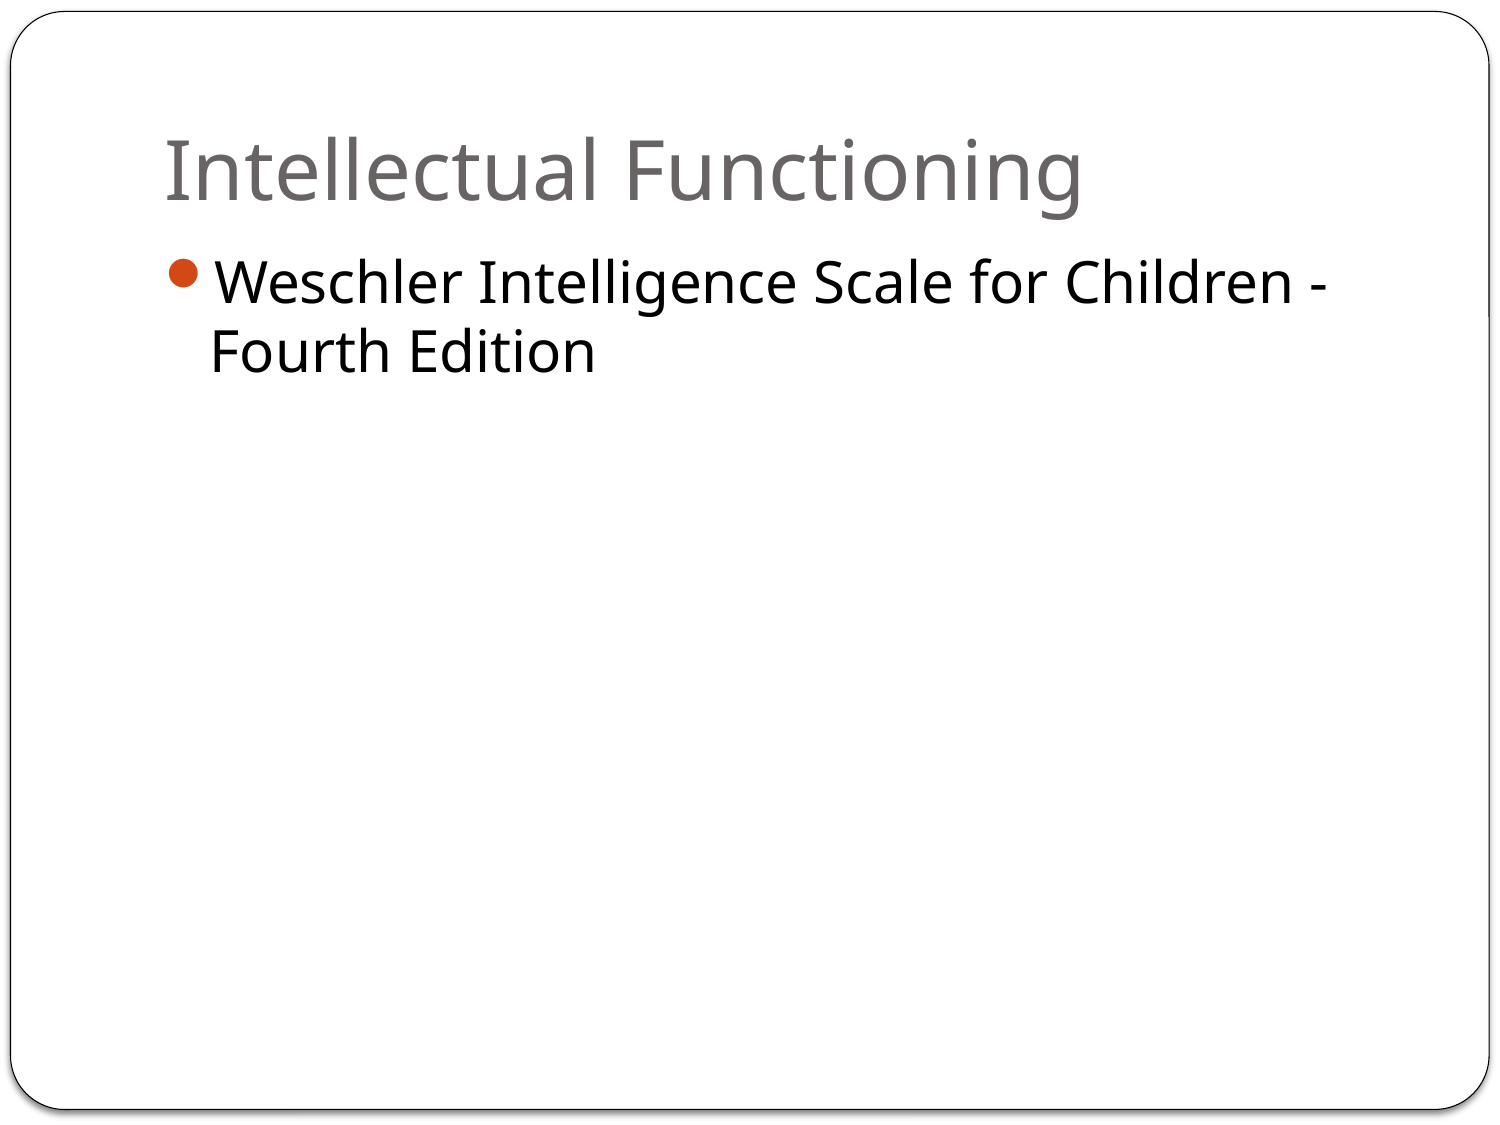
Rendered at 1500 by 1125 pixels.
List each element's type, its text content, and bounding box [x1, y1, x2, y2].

title Intellectual Functioning [150, 45, 1425, 233]
list Weschler Intelligence Scale for Children - Fourth Edition [150, 237, 1425, 988]
